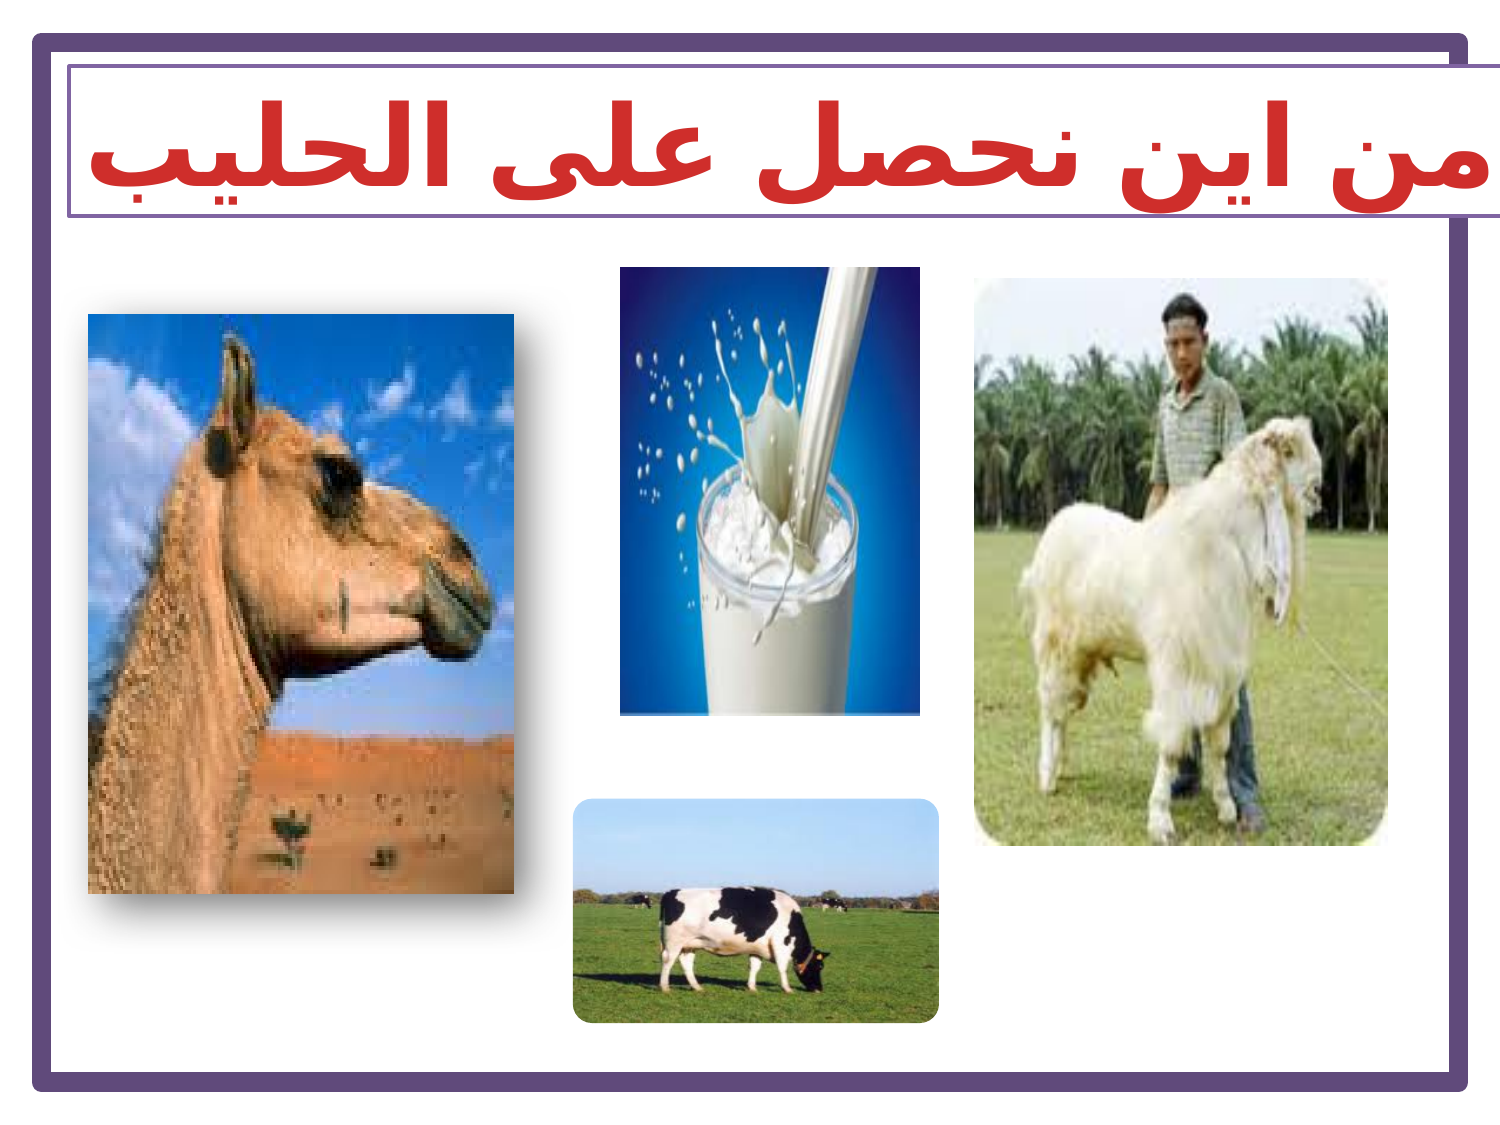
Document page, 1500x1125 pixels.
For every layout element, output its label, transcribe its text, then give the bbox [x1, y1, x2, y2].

picture [88, 314, 514, 894]
picture [619, 266, 920, 717]
picture [572, 798, 940, 1024]
text_box من اين نحصل على الحليب [67, 64, 1500, 218]
picture [974, 278, 1389, 847]
text_box [39, 41, 1461, 1084]
